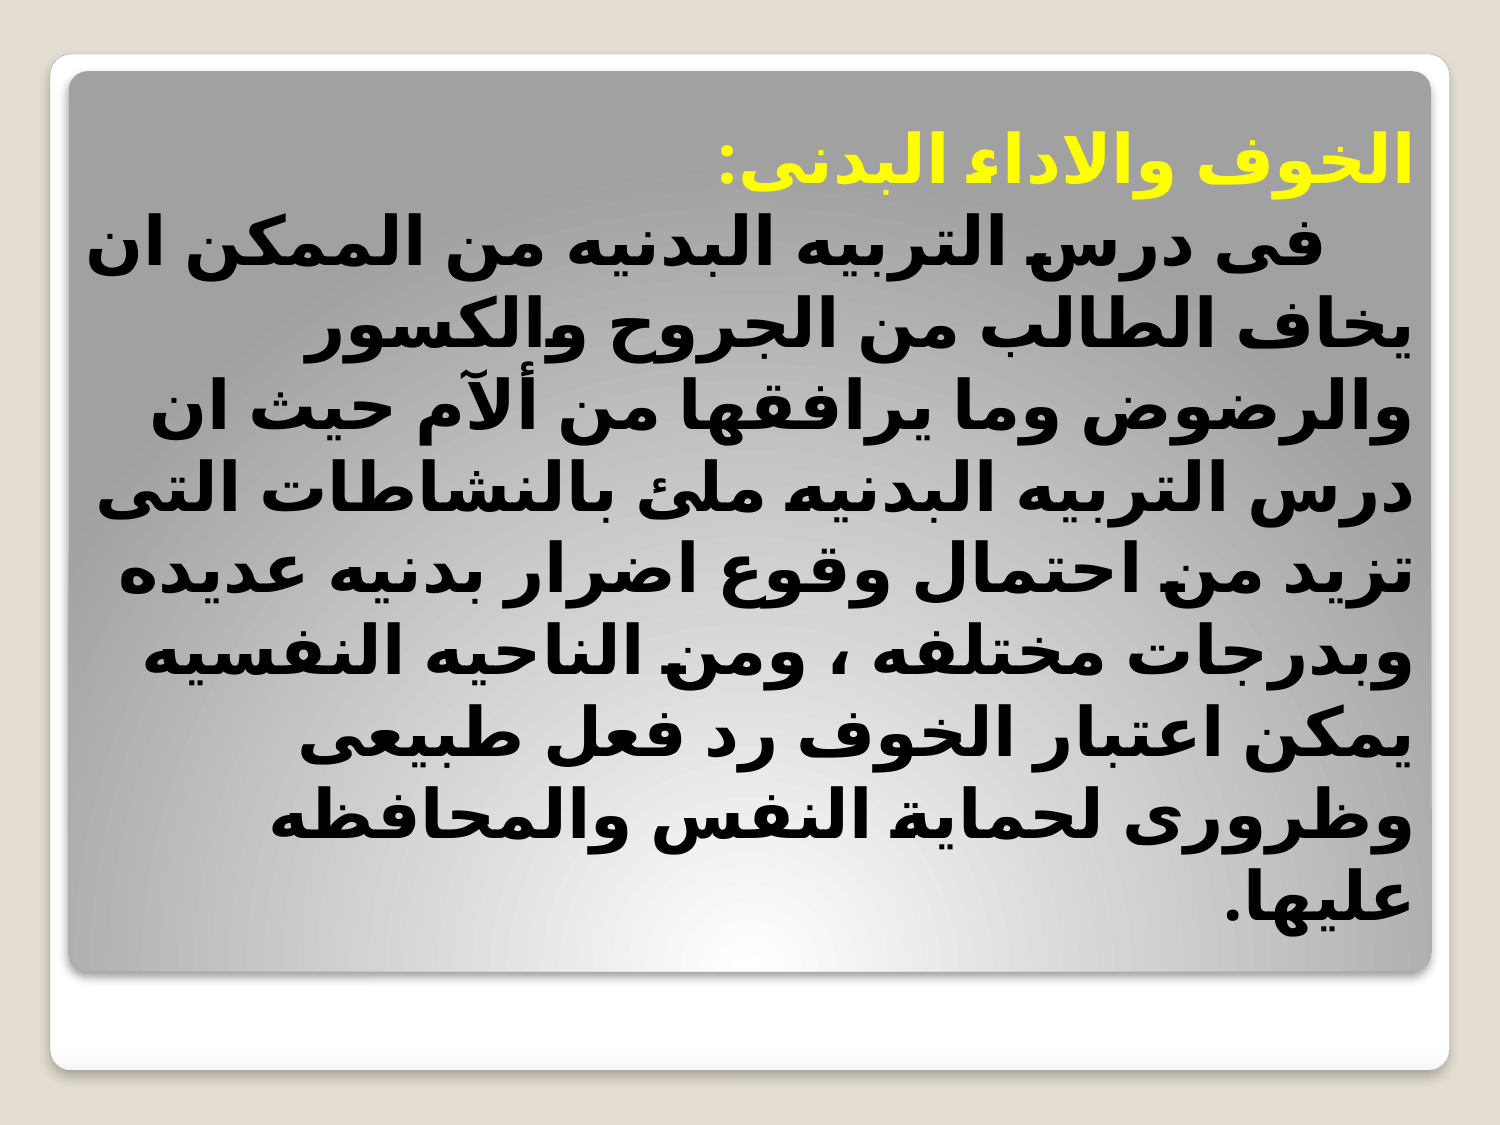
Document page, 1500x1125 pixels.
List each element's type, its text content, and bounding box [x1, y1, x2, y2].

title الخوف والاداء البدنى: فى درس التربيه البدنيه من الممكن ان يخاف الطالب من الجروح والكسور والرضوض وما يرافقها من ألآم حيث ان درس التربيه البدنيه ملئ بالنشاطات التى تزيد من احتمال وقوع اضرار بدنيه عديده وبدرجات مختلفه ، ومن الناحيه النفسيه يمكن اعتبار الخوف رد فعل طبيعى وظرورى لحماية النفس والمحافظه عليها. [53, 101, 1431, 1024]
